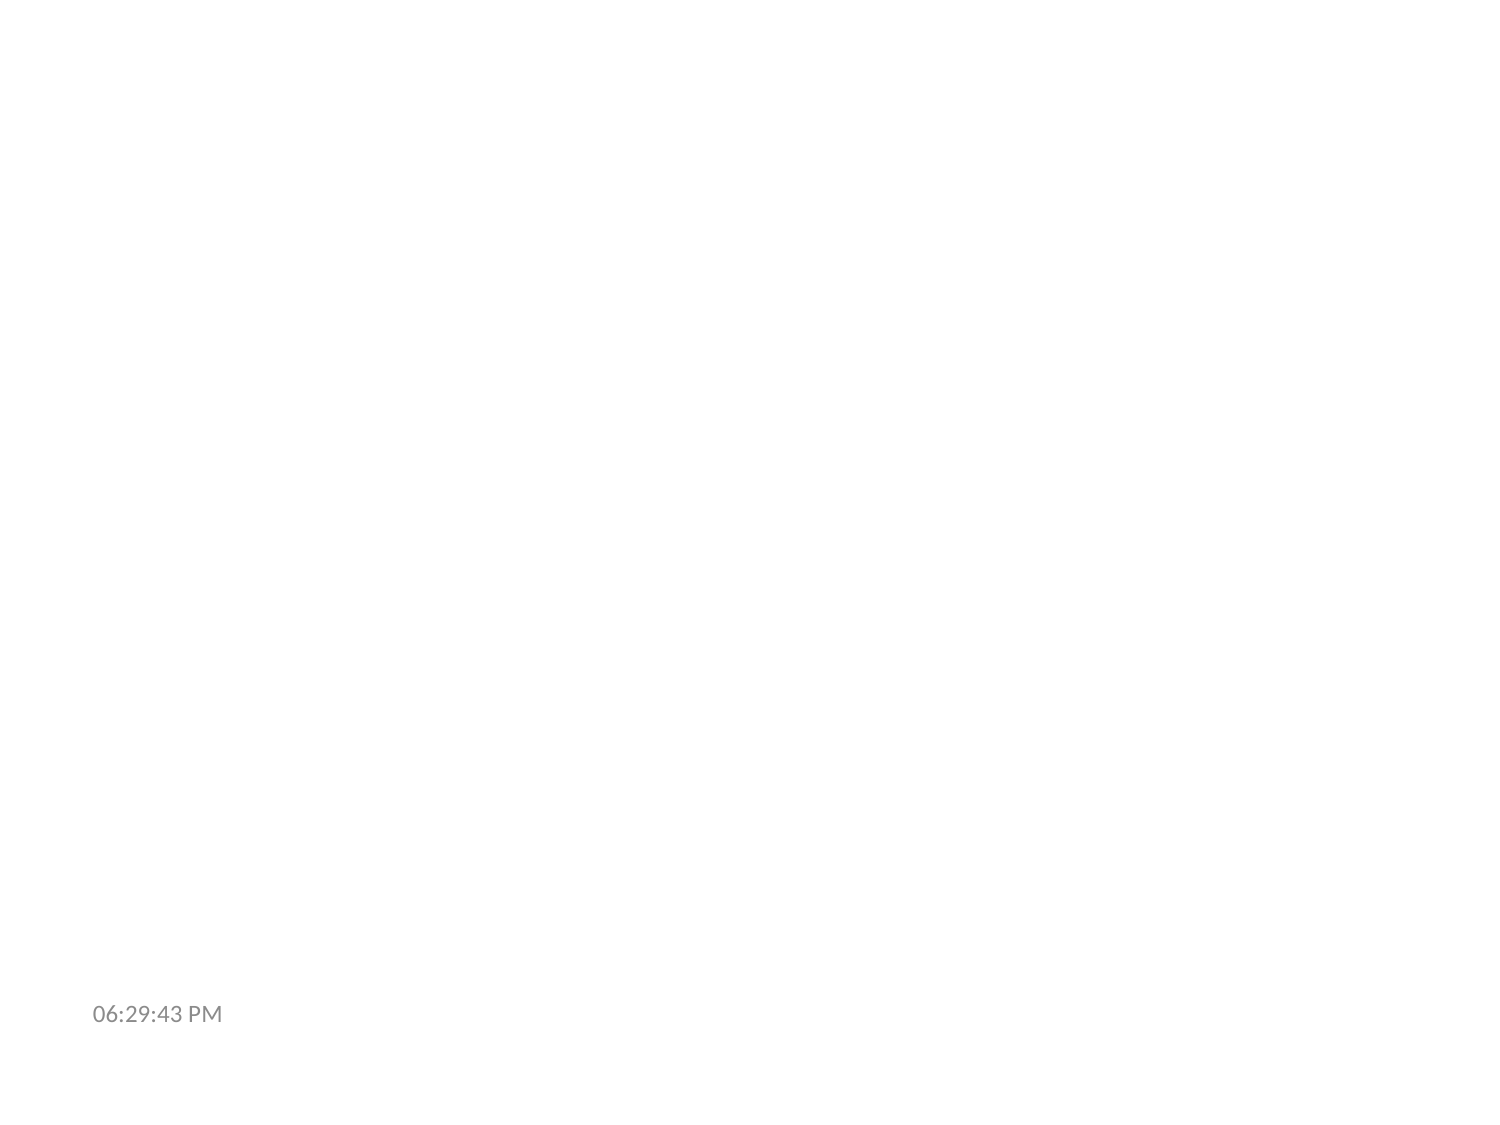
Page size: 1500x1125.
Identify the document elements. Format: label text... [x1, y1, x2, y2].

text_box 3:35:09 PM [77, 982, 428, 1043]
